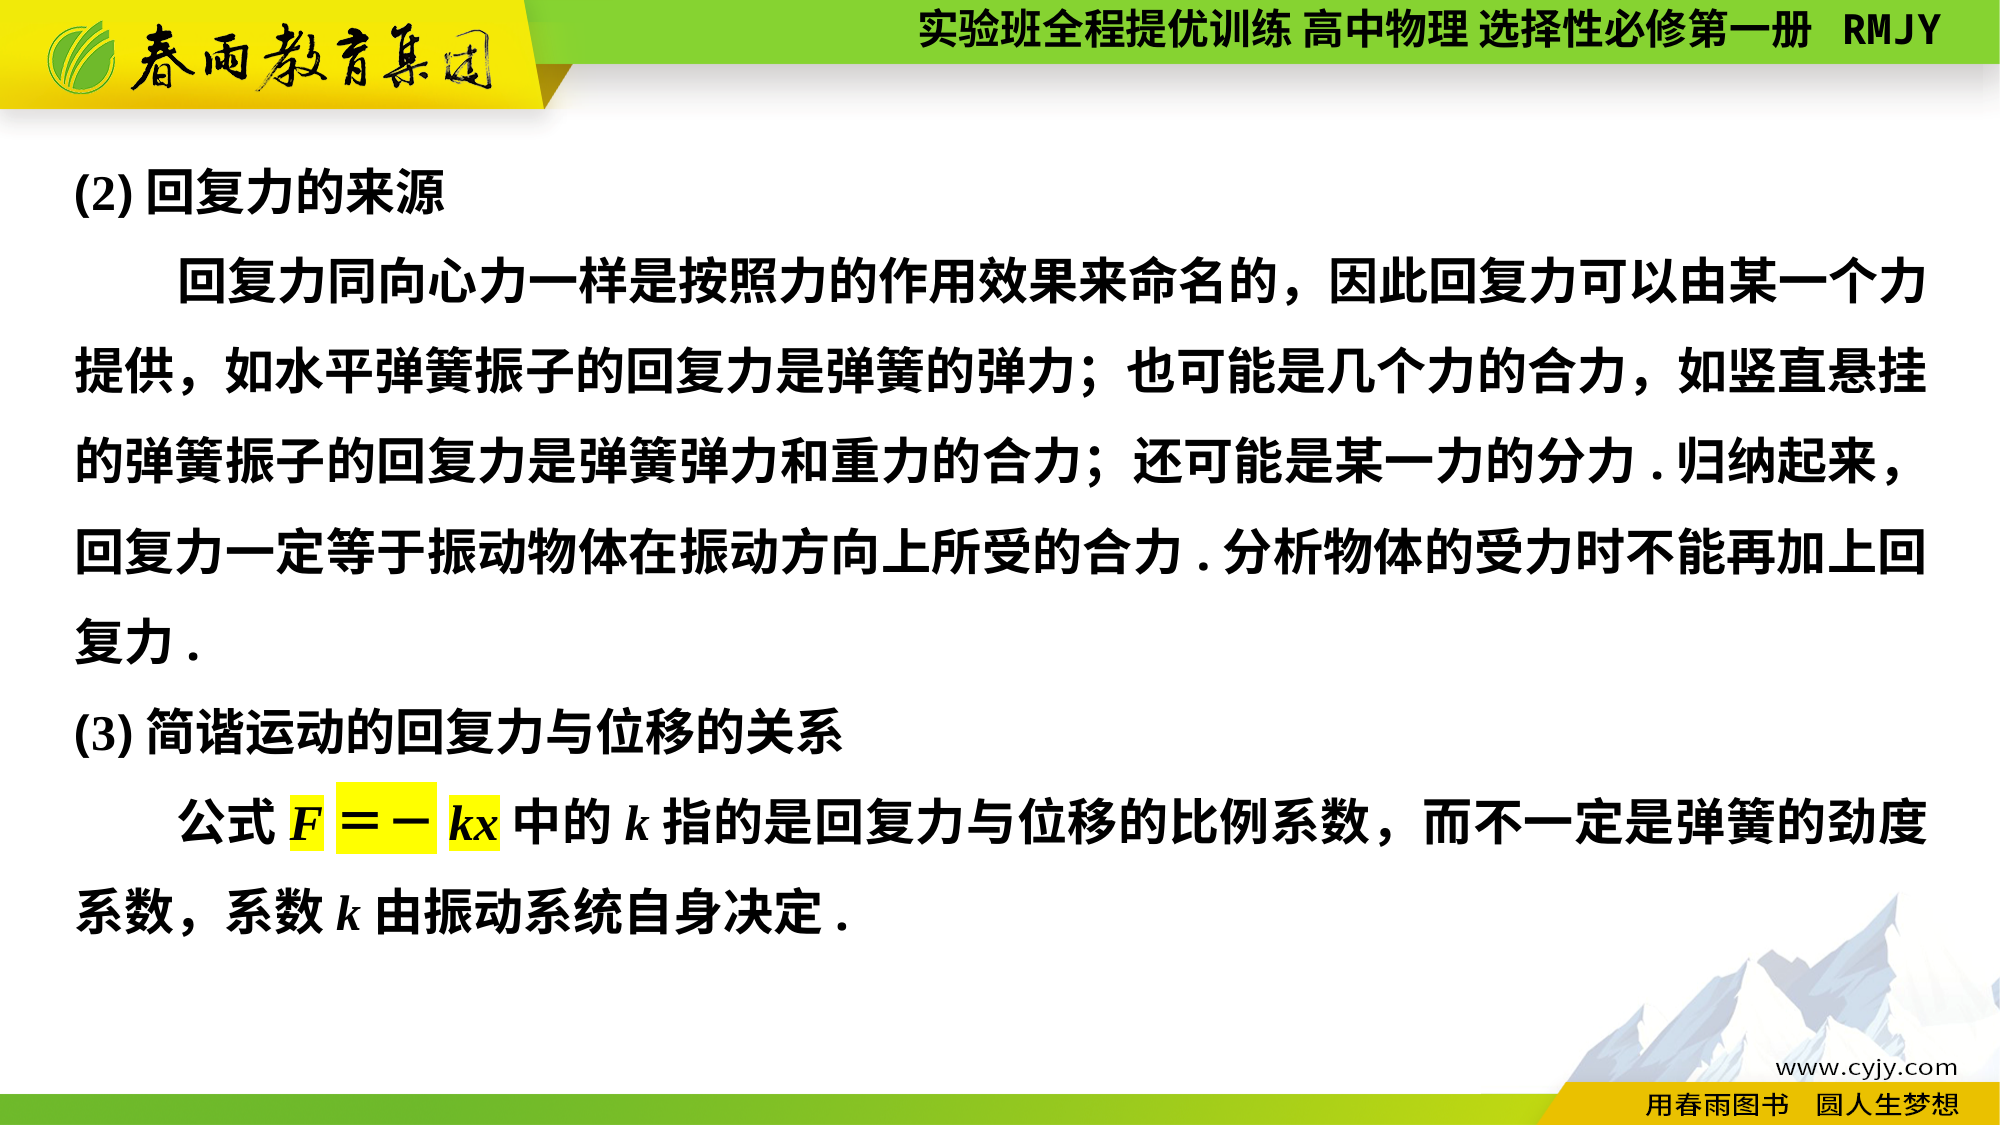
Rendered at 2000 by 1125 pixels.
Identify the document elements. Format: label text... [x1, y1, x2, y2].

picture [0, 0, 2000, 1125]
list (2)回复力的来源 回复力同向心力一样是按照力的作用效果来命名的，因此回复力可以由某一个力提供，如水平弹簧振子的回复力是弹簧的弹力；也可能是几个力的合力，如竖直悬挂的弹簧振子的回复力是弹簧弹力和重力的合力；还可能是某一力的分力.归纳起来，回复力一定等于振动物体在振动方向上所受的合力.分析物体的受力时不能再加上回复力. (3)简谐运动的回复力与位移的关系 公式F＝－kx中的k指的是回复力与位移的比例系数，而不一定是弹簧的劲度系数，系数k由振动系统自身决定. [59, 122, 1944, 944]
